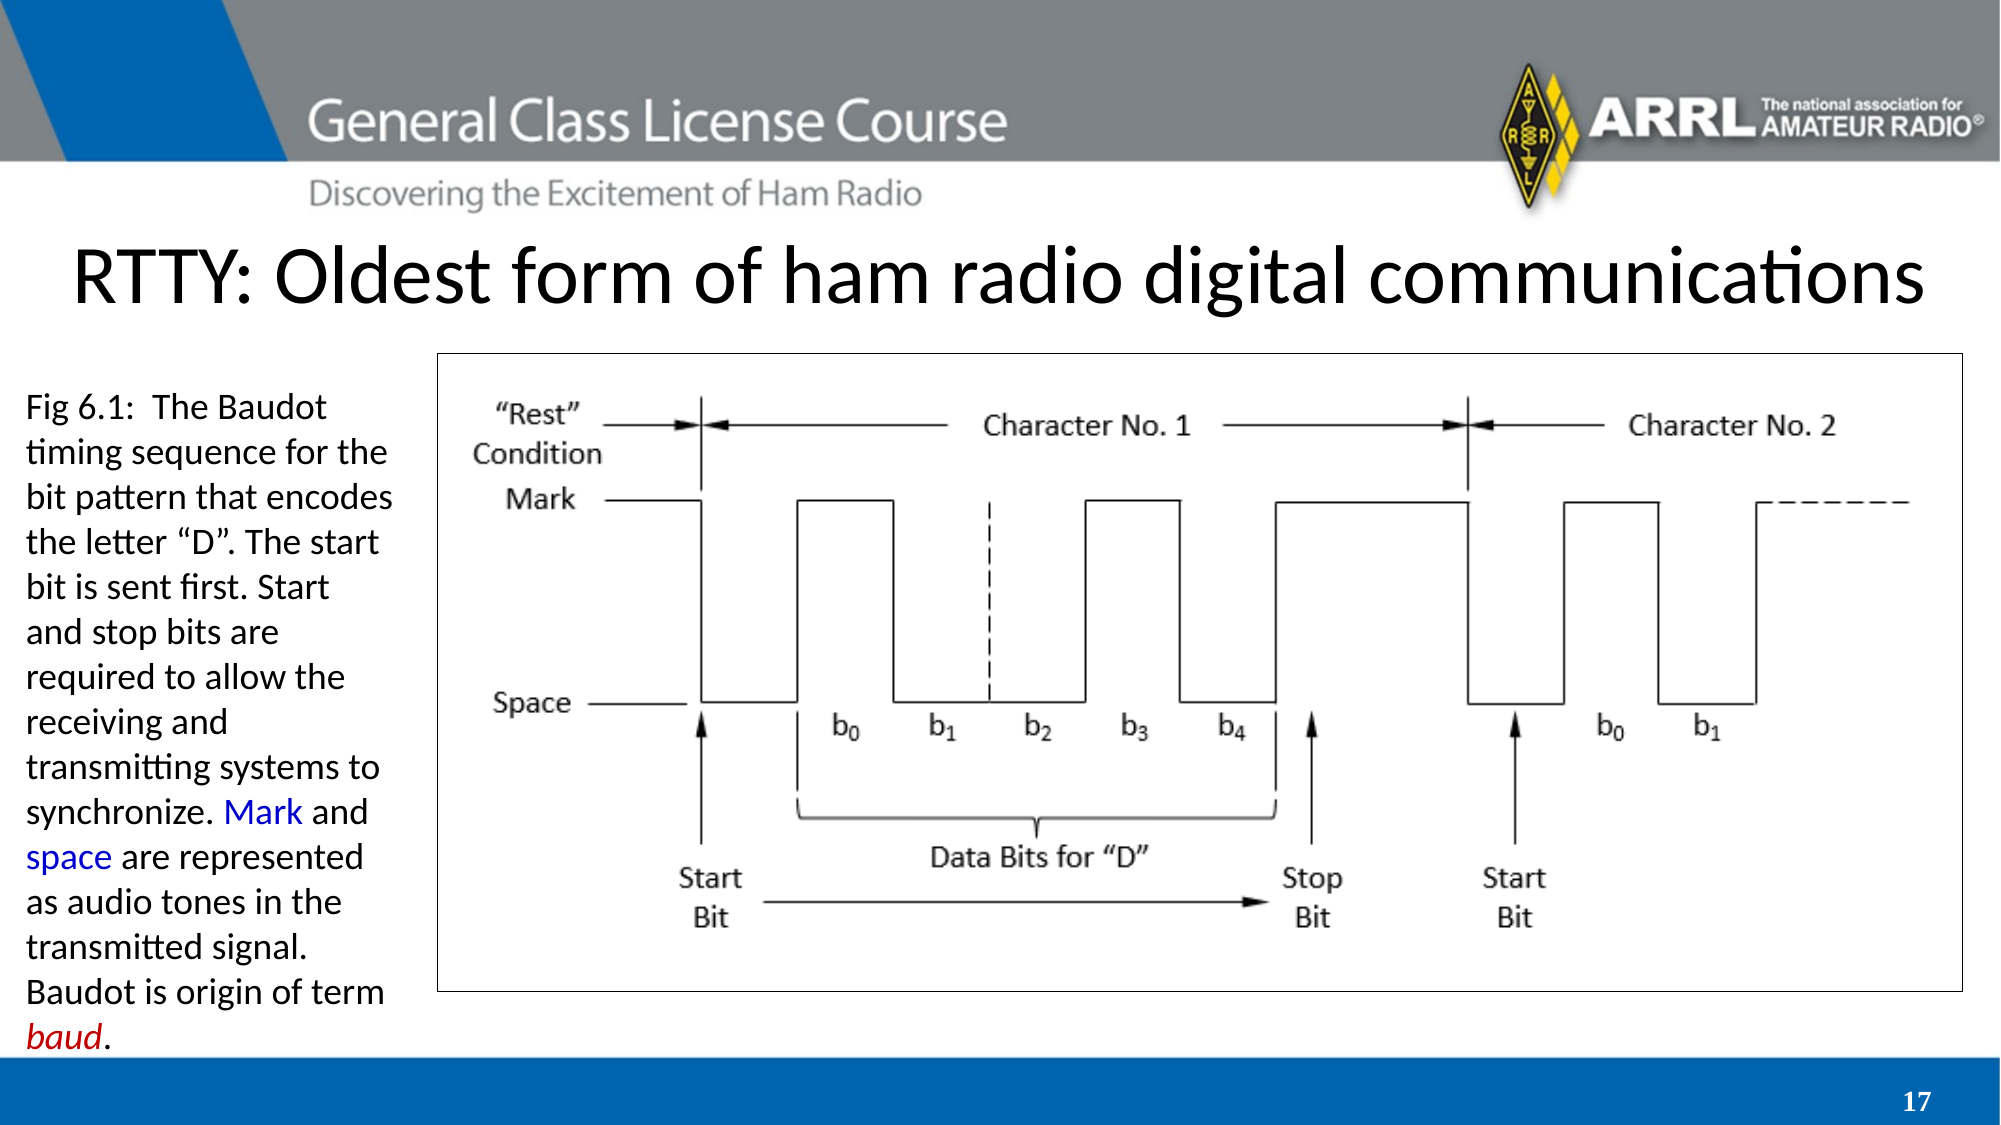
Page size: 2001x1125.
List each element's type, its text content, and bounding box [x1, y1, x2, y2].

title RTTY: Oldest form of ham radio digital communications [37, 212, 1963, 356]
text_box Fig 6.1: The Baudot timing sequence for the bit pattern that encodes the letter “D”. The start bit is sent first. Start and stop bits are required to allow the receiving and transmitting systems to synchronize. Mark and space are represented as audio tones in the transmitted signal. Baudot is origin of term baud. [11, 374, 411, 1065]
picture [0, 0, 2001, 1125]
